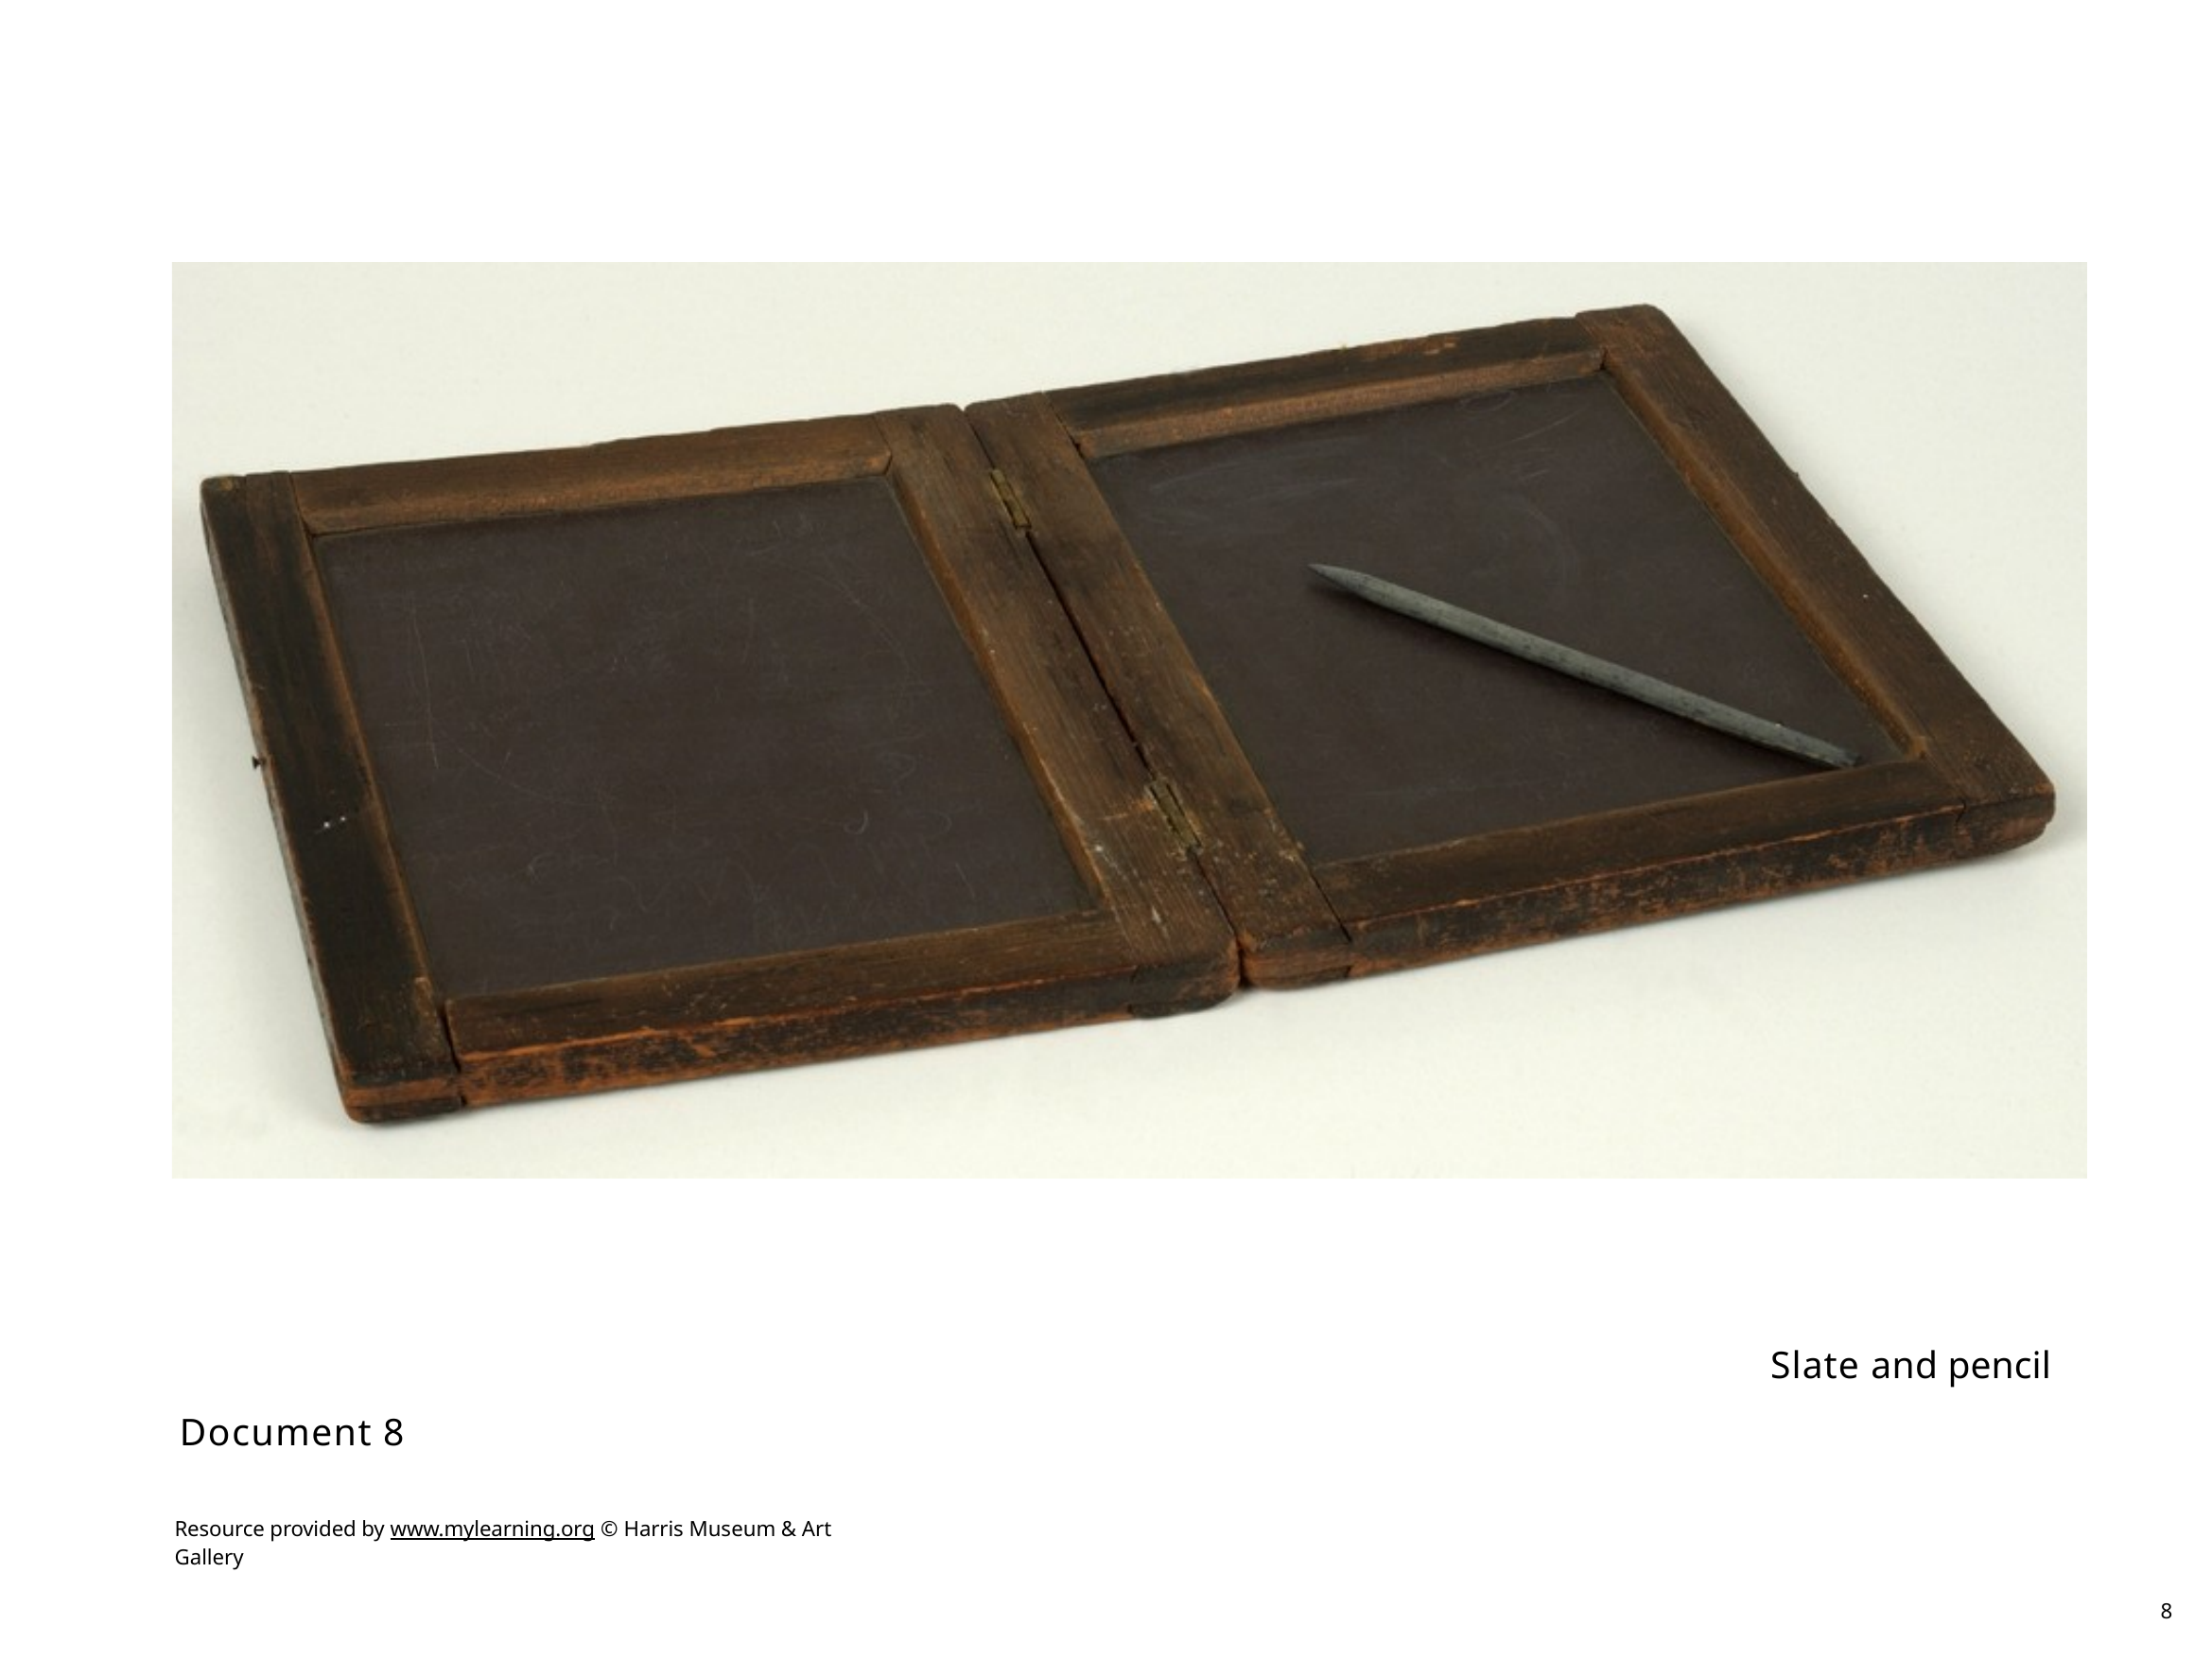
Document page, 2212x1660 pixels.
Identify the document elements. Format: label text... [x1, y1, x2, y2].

text_box Slate and pencil [1768, 1341, 2064, 1387]
text_box [171, 262, 2087, 1179]
text_box Resource provided by www.mylearning.org © Harris Museum & Art Gallery [171, 1515, 873, 1569]
text_box Document 8 [177, 1408, 417, 1454]
text_box 8 [2157, 1598, 2175, 1624]
